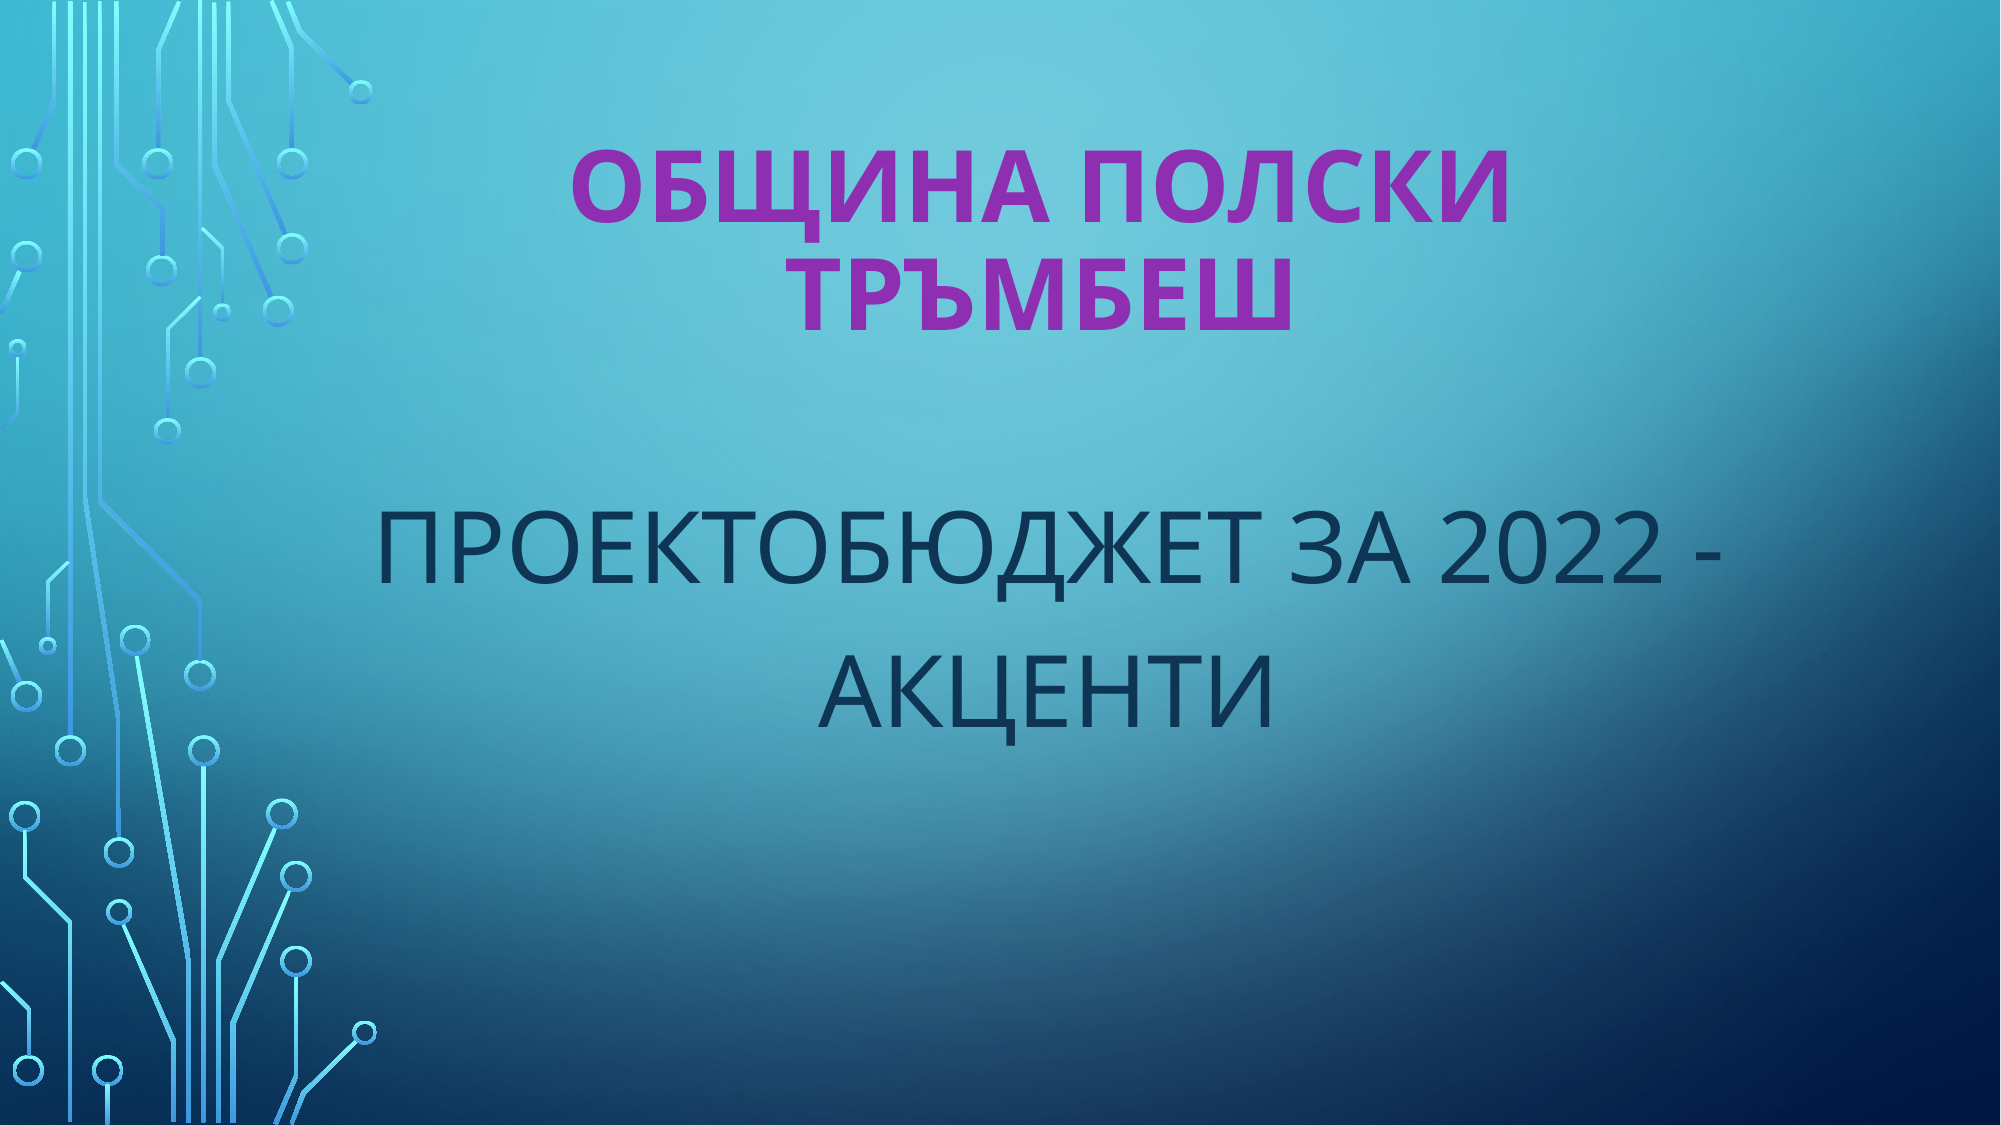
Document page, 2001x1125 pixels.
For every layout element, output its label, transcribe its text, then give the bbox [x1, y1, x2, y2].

title Община полски тръмбеш [285, 88, 1798, 360]
subtitle ПРОЕКТОБЮДЖЕТ ЗА 2022 - акценти [285, 452, 1813, 863]
